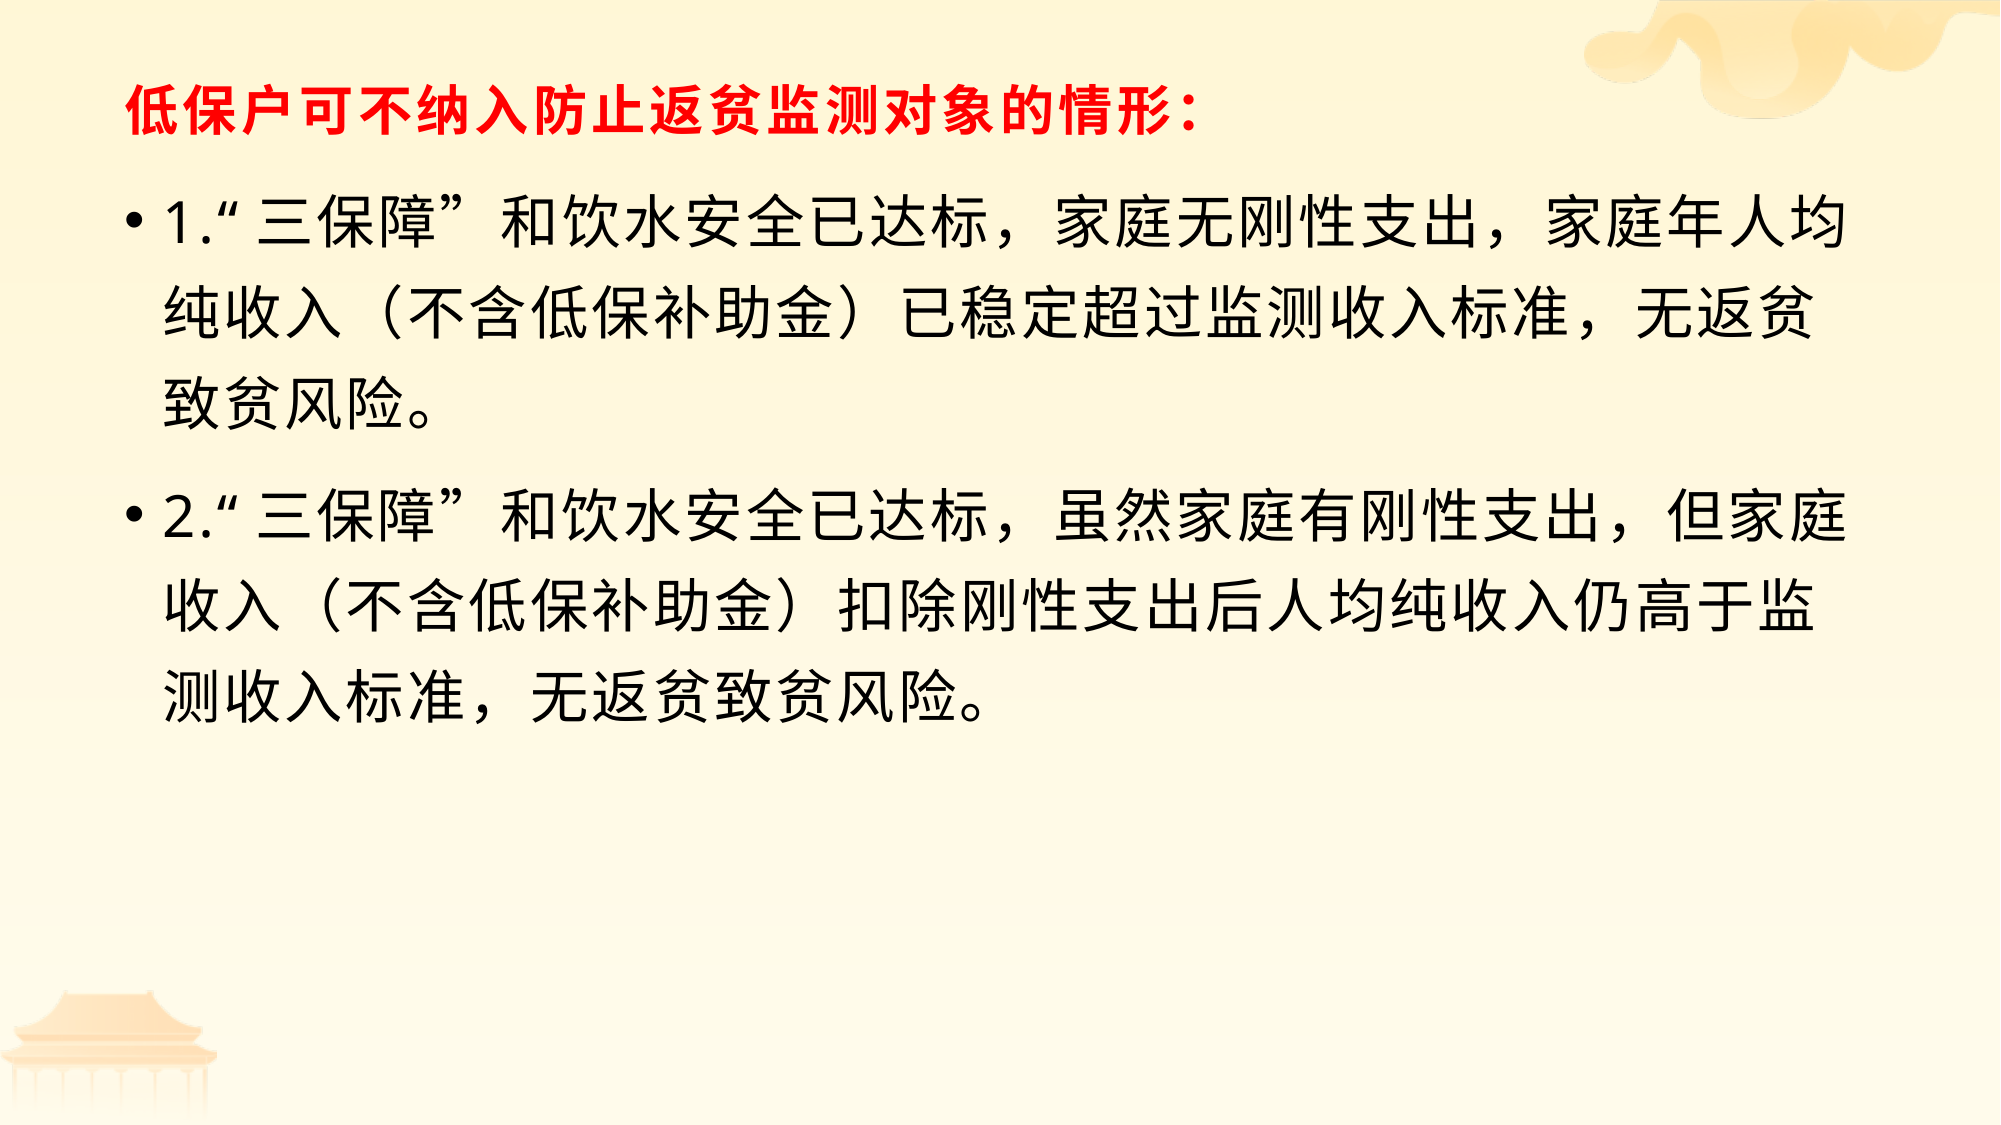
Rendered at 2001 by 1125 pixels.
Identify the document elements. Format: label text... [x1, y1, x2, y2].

picture [0, 0, 2000, 1125]
title 低保户可不纳入防止返贫监测对象的情形： [109, 72, 1891, 146]
list 1.“三保障”和饮水安全已达标，家庭无刚性支出，家庭年人均纯收入（不含低保补助金）已稳定超过监测收入标准，无返贫致贫风险。 2.“三保障”和饮水安全已达标，虽然家庭有刚性支出，但家庭收入（不含低保补助金）扣除刚性支出后人均纯收入仍高于监测收入标准，无返贫致贫风险。 [109, 156, 1891, 1041]
